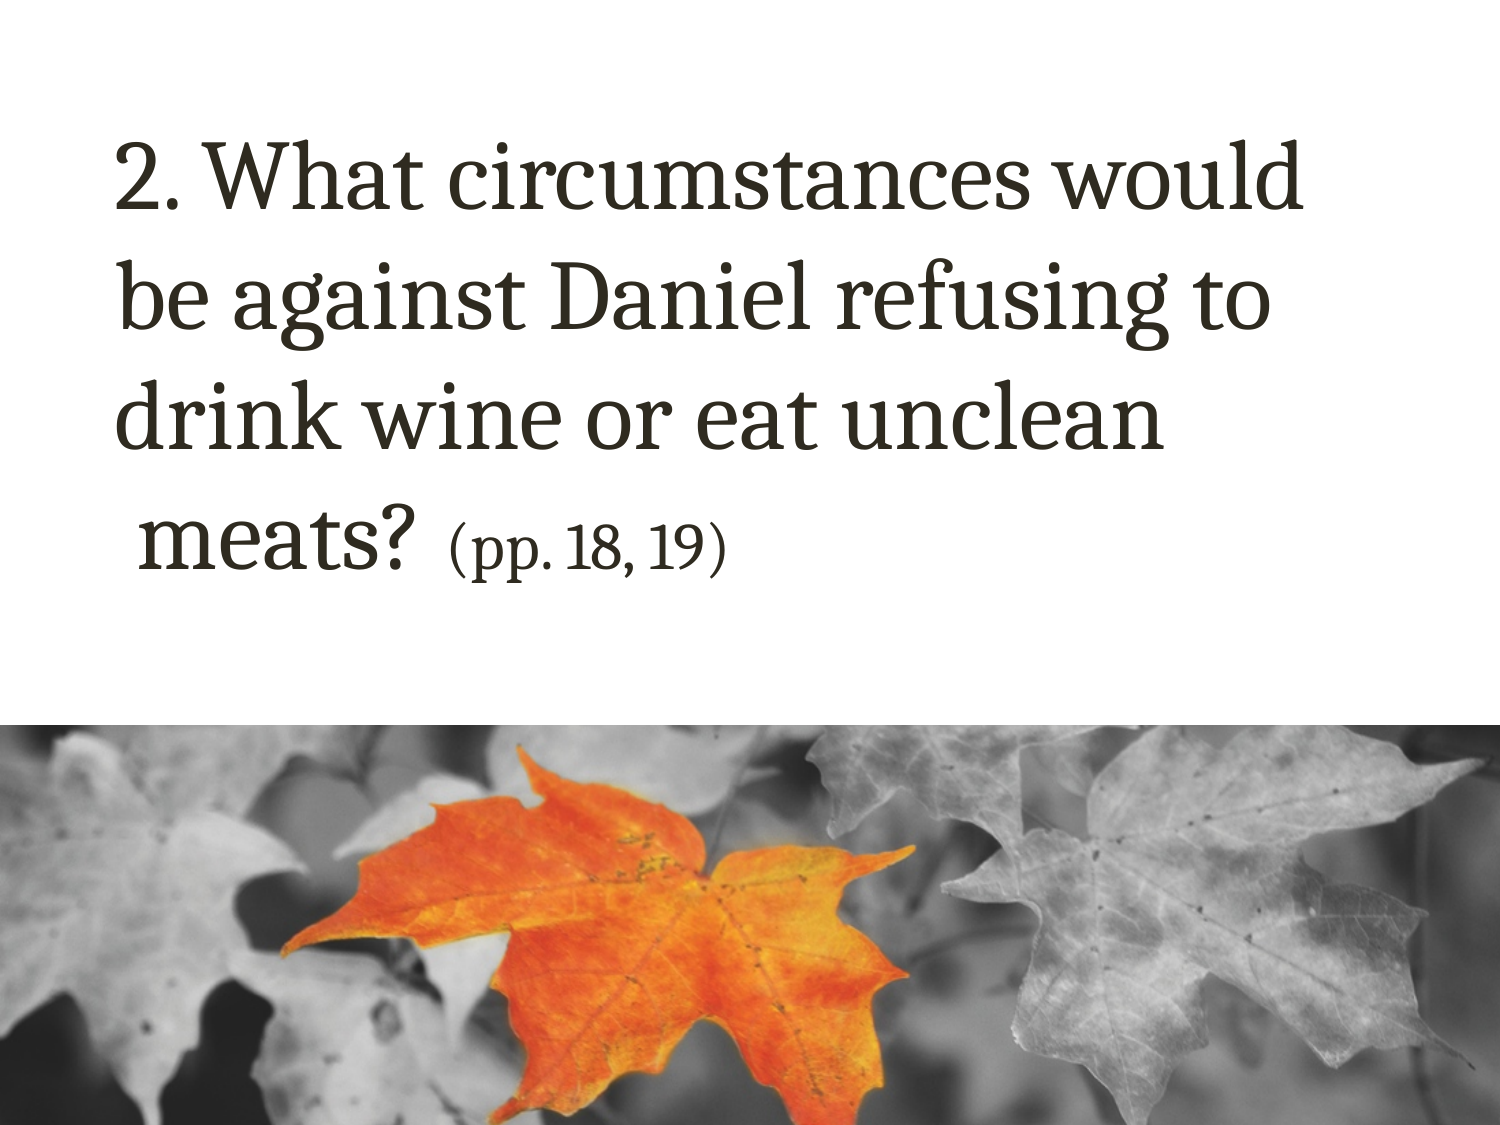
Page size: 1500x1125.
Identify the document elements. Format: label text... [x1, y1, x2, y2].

title 2. What circumstances would be against Daniel refusing to drink wine or eat unclean meats? (pp. 18, 19) [99, 49, 1488, 650]
picture [0, 725, 1500, 1125]
